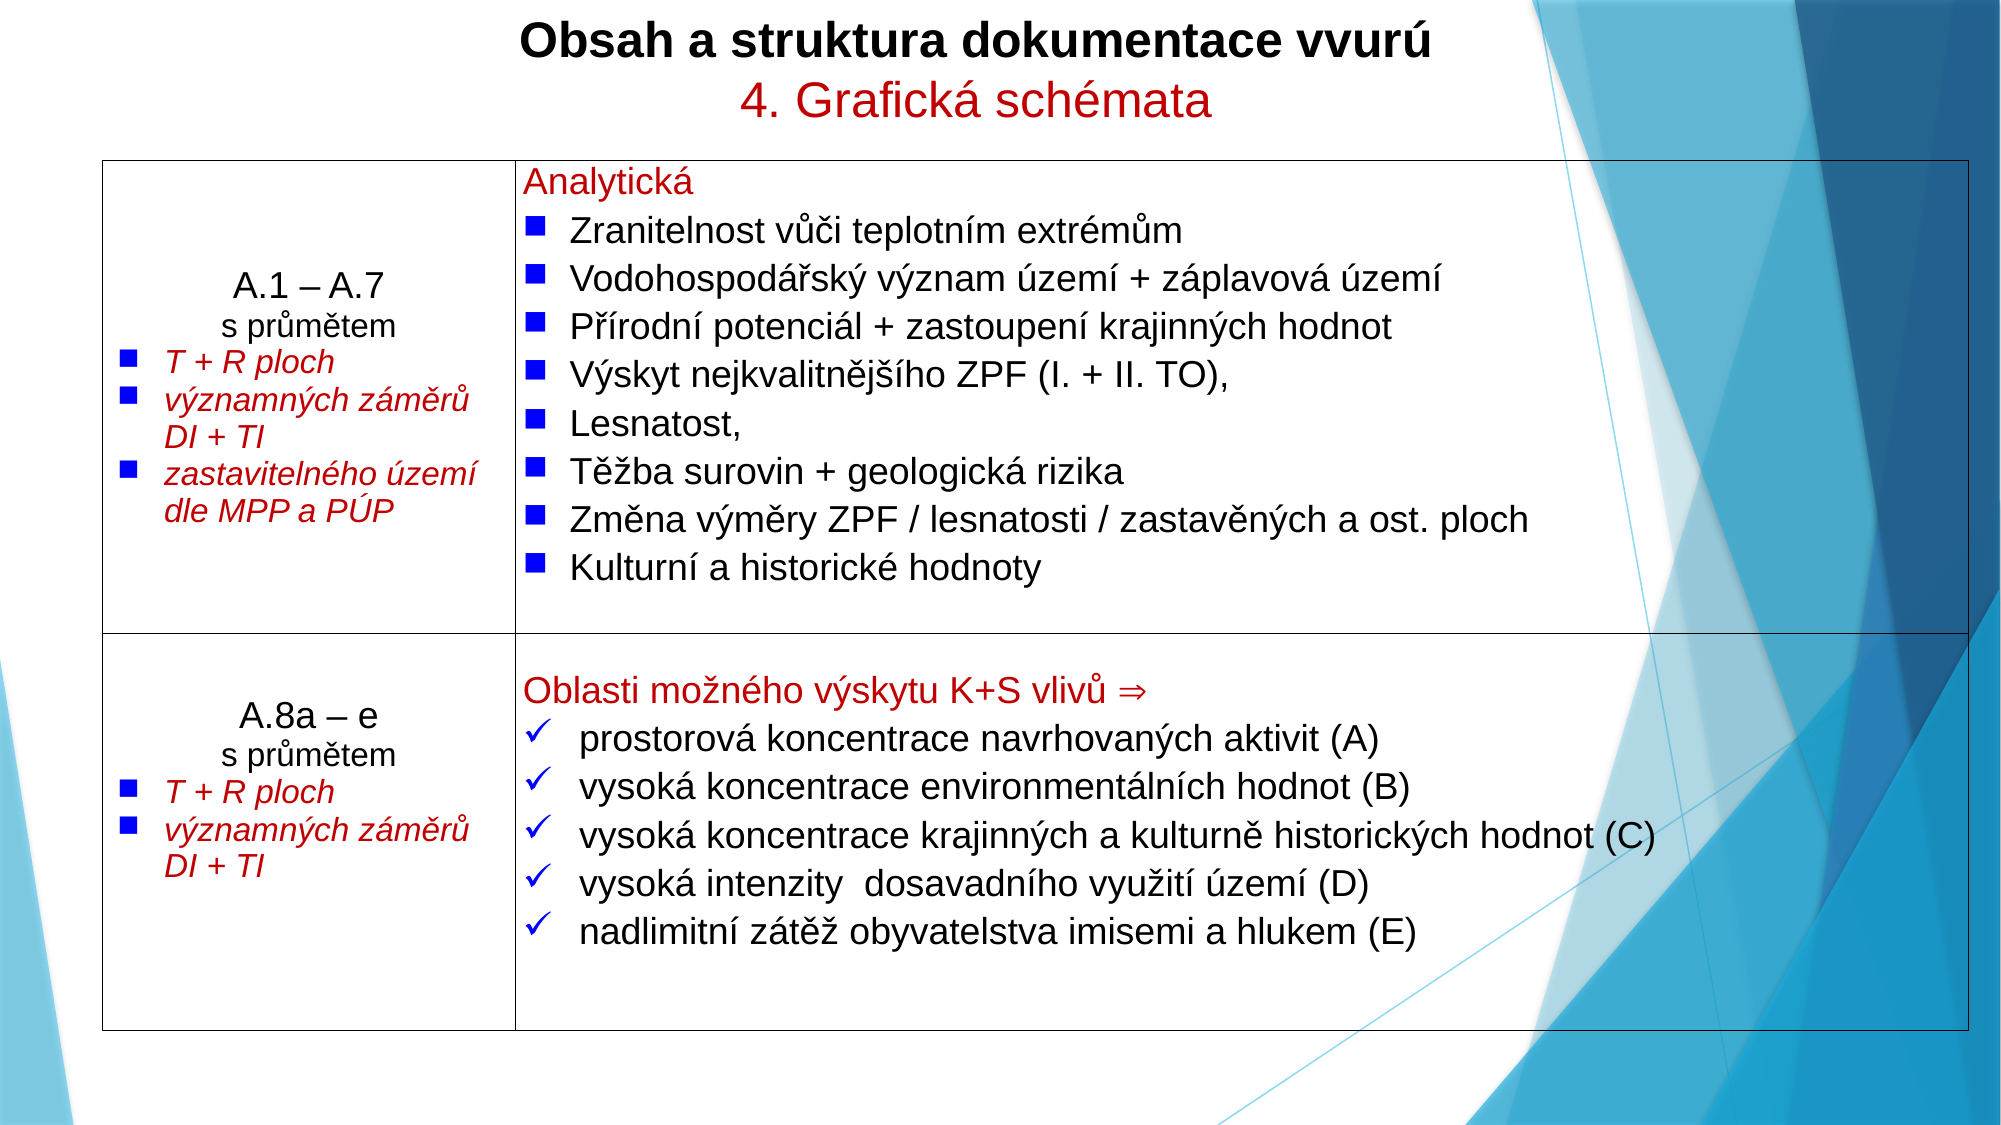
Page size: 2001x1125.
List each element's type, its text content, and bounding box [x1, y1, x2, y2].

table_cell Oblasti možného výskytu K+S vlivů  důvodu: prostorová koncentrace navrhovaných aktivit (A) vysoká koncentrace environmentálních hodnot (B) vysoká koncentrace krajinných a kulturně historických hodnot (C) vysoká intenzity dosavadního využití území (D) nadlimitní zátěž obyvatelstva imisemi a hlukem (E) [516, 634, 1968, 1030]
table_header Analytická Zranitelnost vůči teplotním extrémům Vodohospodářský význam území + záplavová území Přírodní potenciál + zastoupení krajinných hodnot Výskyt nejkvalitnějšího ZPF (I. + II. TO), Lesnatost, Těžba surovin + geologická rizika Změna výměry ZPF / lesnatosti / zastavěných a ost. ploch Kulturní a historické hodnoty [516, 161, 1968, 633]
table_header A.1 – A.7 s průmětem T + R ploch významných záměrů DI + TI zastavitelného území dle MPP a PÚP [103, 161, 515, 633]
table_cell A.8a – e s průmětem T + R ploch významných záměrů DI + TI [103, 634, 515, 1030]
title Obsah a struktura dokumentace vvurú 4. Grafická schémata [43, 0, 1910, 138]
